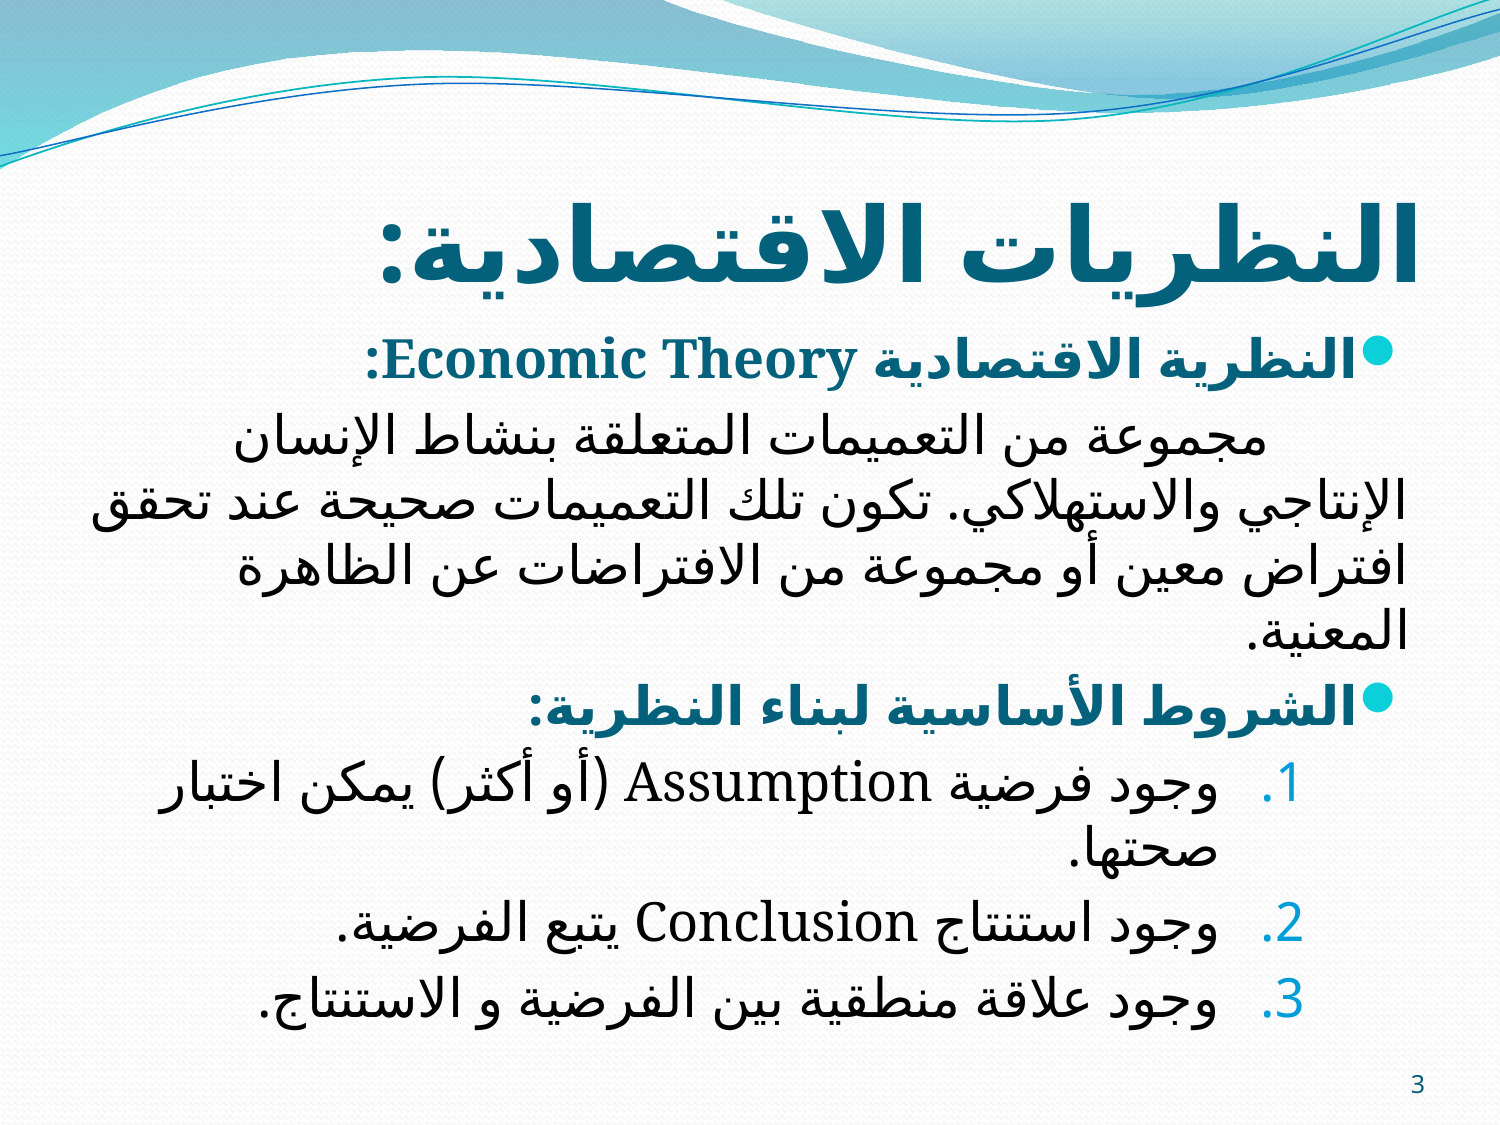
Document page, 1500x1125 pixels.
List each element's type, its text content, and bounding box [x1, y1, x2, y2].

title النظريات الاقتصادية: [75, 115, 1425, 303]
list النظرية الاقتصادية Economic Theory: مجموعة من التعميمات المتعلقة بنشاط الإنسان الإنتاجي والاستهلاكي. تكون تلك التعميمات صحيحة عند تحقق افتراض معين أو مجموعة من الافتراضات عن الظاهرة المعنية. الشروط الأساسية لبناء النظرية: وجود فرضية Assumption (أو أكثر) يمكن اختبار صحتها. وجود استنتاج Conclusion يتبع الفرضية. وجود علاقة منطقية بين الفرضية و الاستنتاج. [75, 317, 1425, 1038]
slide_number 3 [1299, 1042, 1425, 1103]
